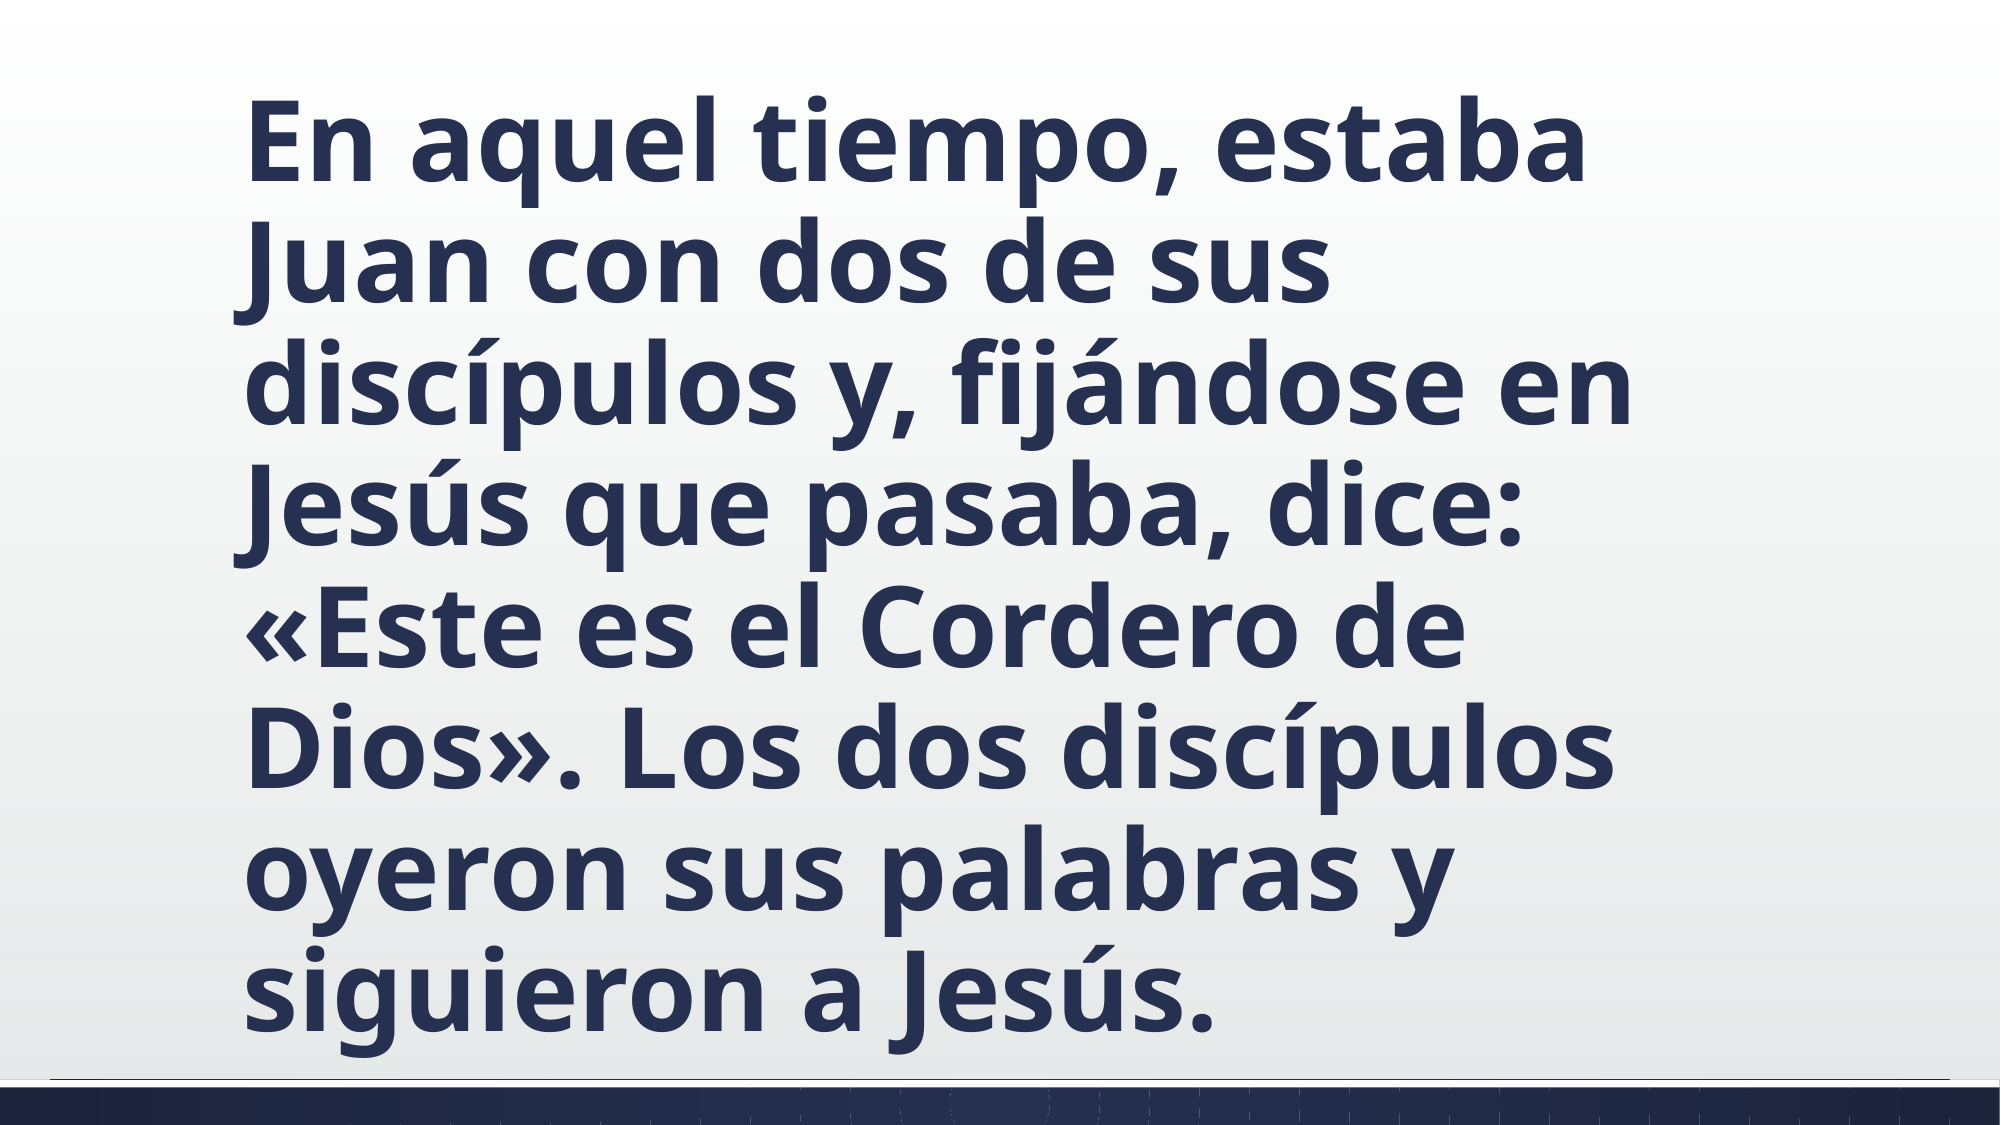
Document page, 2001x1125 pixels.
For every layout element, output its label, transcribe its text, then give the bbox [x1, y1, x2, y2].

list En aquel tiempo, estaba Juan con dos de sus discípulos y, fijándose en Jesús que pasaba, dice: «Este es el Cordero de Dios». Los dos discípulos oyeron sus palabras y siguieron a Jesús. [219, 76, 1780, 990]
